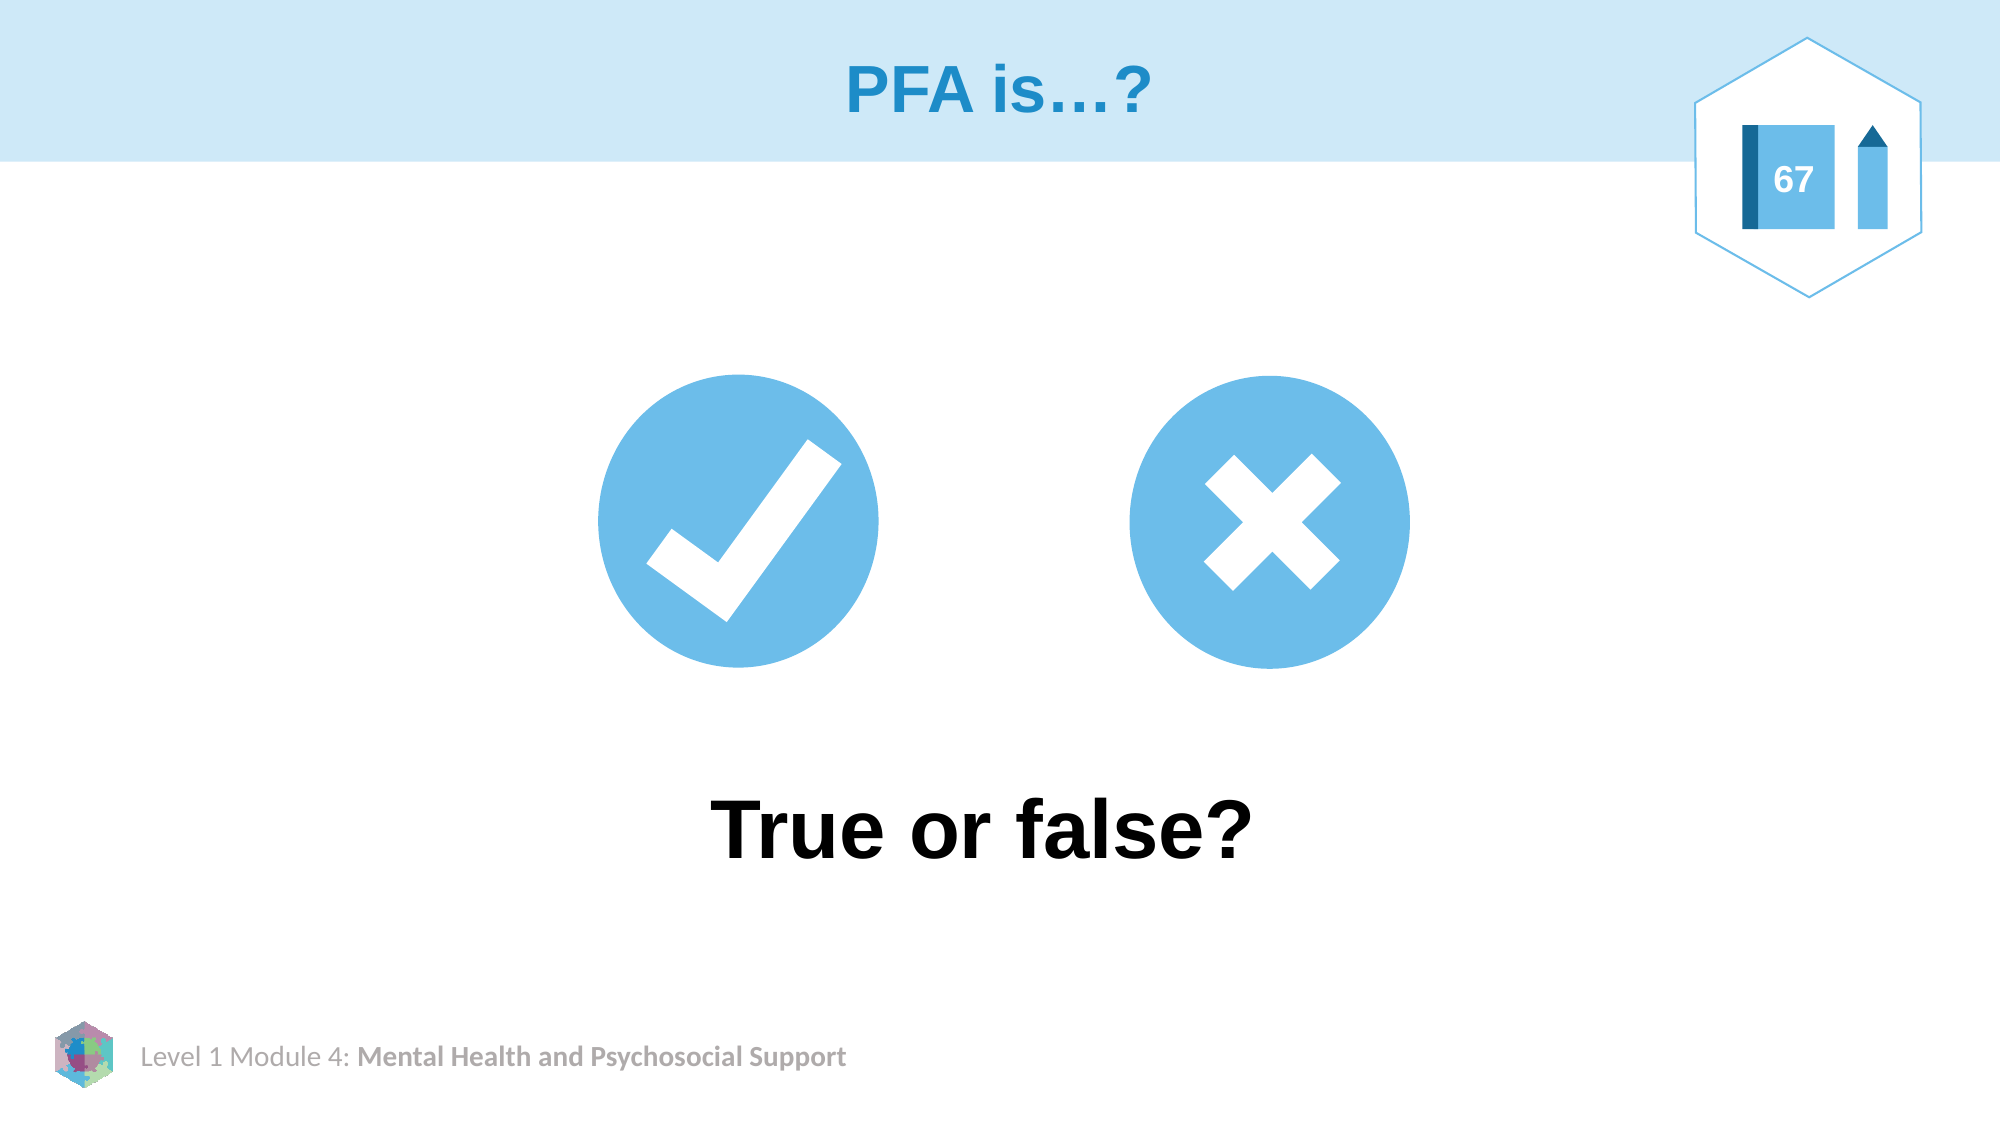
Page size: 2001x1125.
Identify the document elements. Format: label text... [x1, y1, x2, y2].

text_box True or false? [634, 767, 1332, 883]
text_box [598, 374, 879, 668]
picture [55, 1021, 113, 1088]
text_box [1129, 375, 1410, 669]
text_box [1677, 55, 1939, 280]
title PFA is…? [137, 19, 1863, 163]
